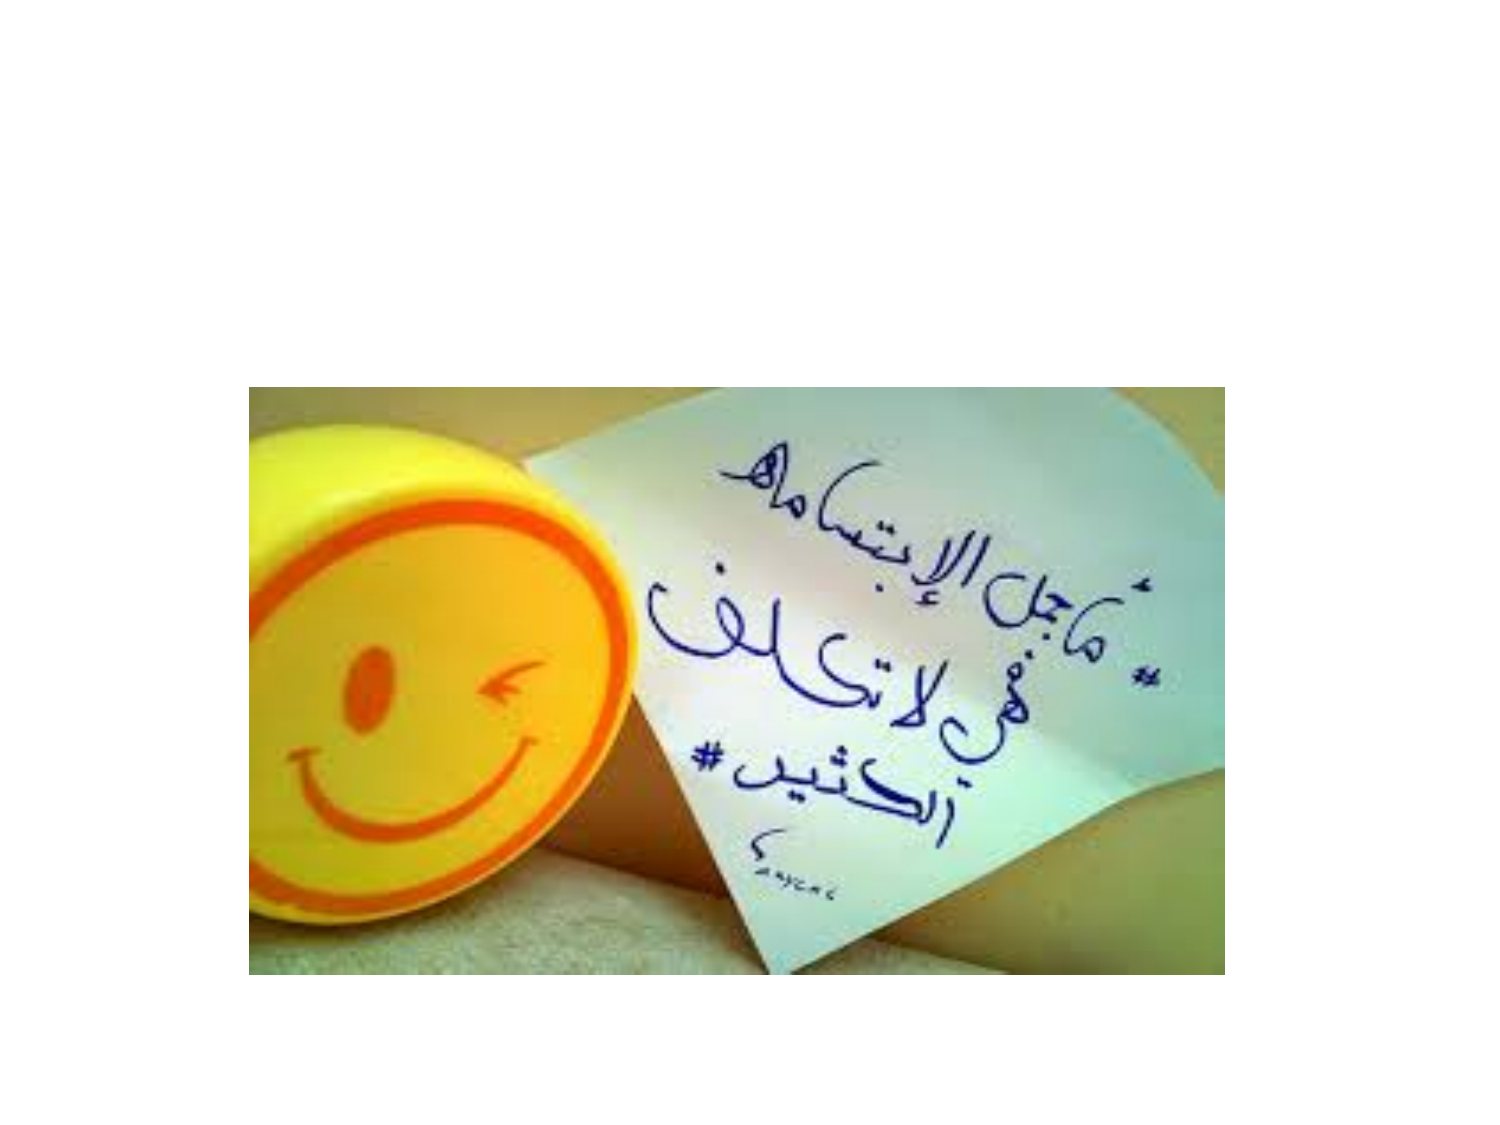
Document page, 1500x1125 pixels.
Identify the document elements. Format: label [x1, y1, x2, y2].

list [249, 387, 1225, 975]
